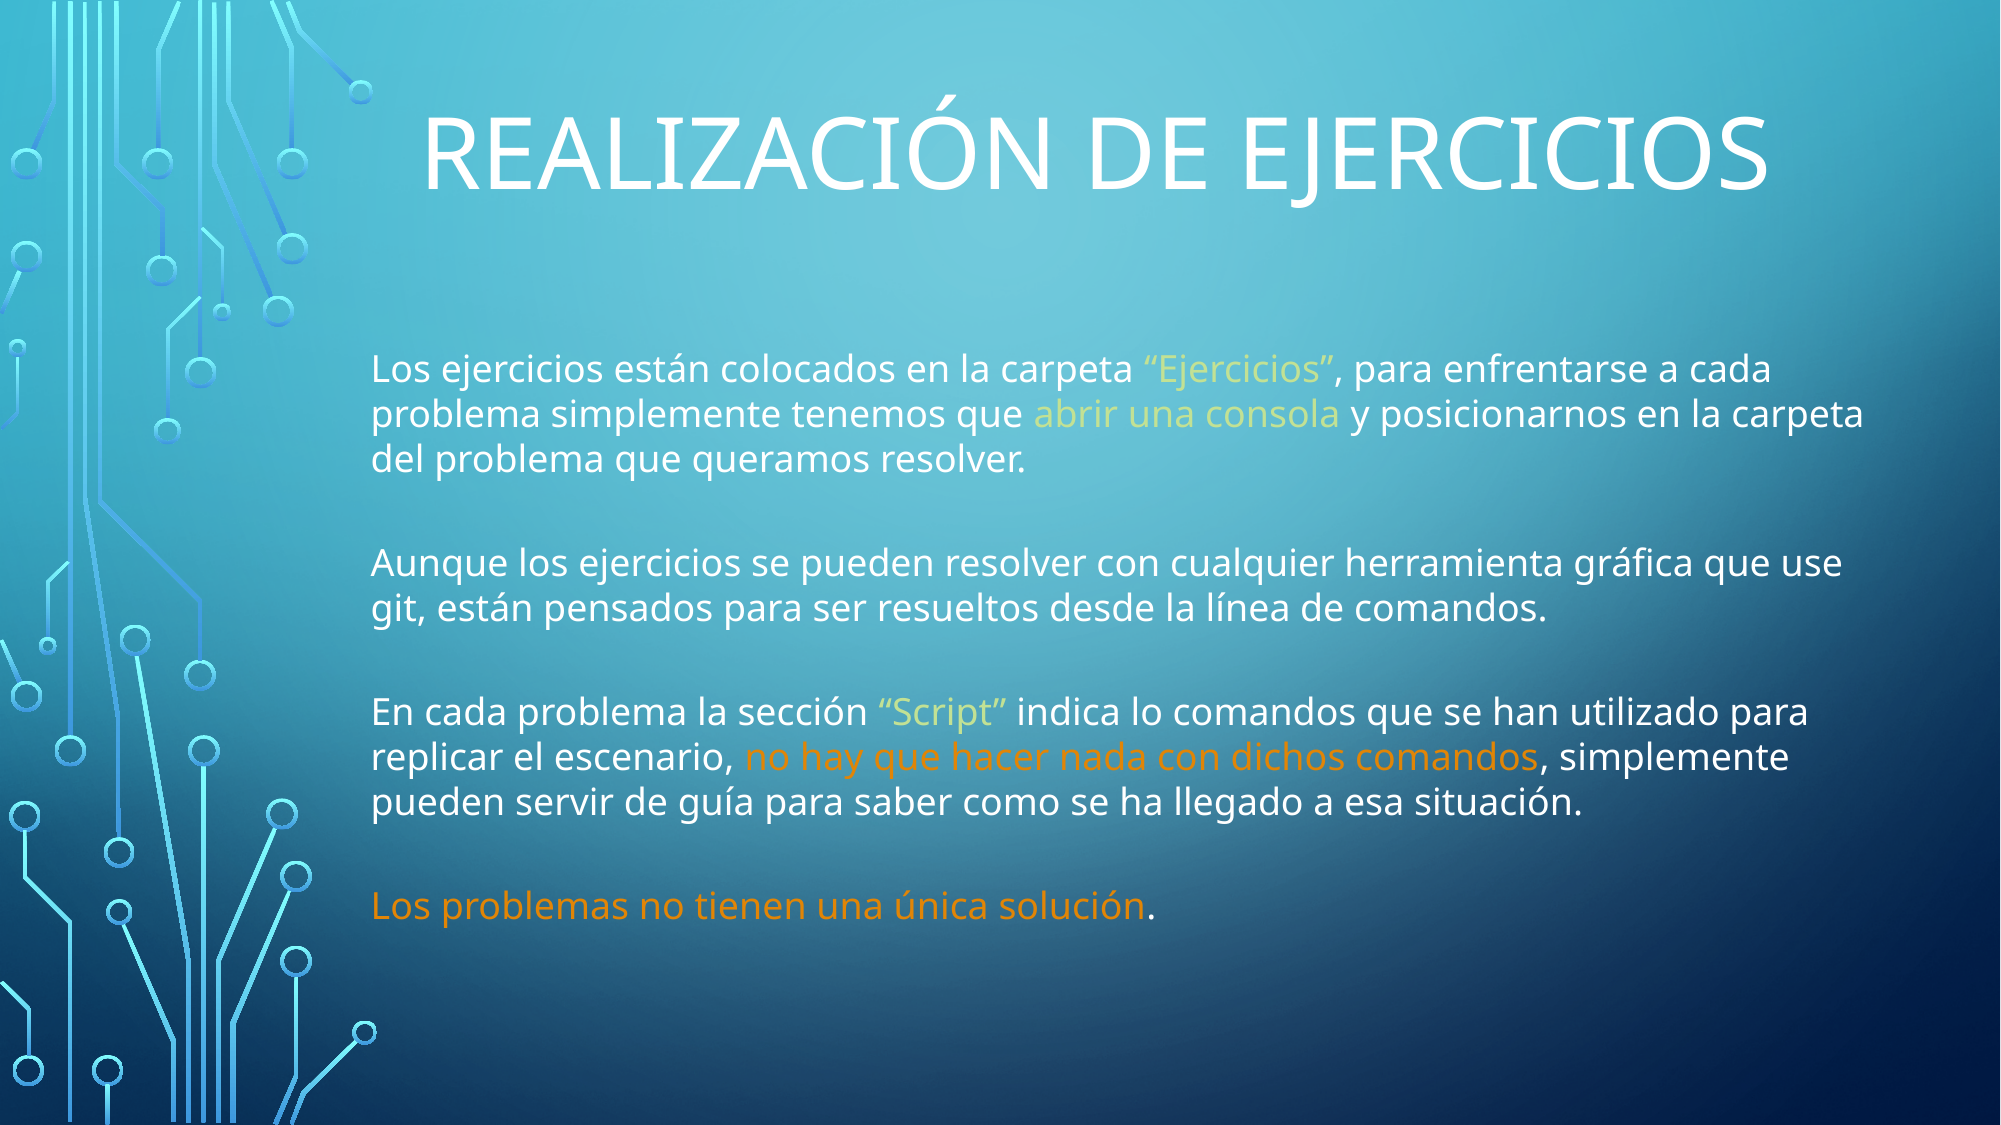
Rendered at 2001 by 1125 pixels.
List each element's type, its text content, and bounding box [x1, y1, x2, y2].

text_box Los ejercicios están colocados en la carpeta “Ejercicios”, para enfrentarse a cada problema simplemente tenemos que abrir una consola y posicionarnos en la carpeta del problema que queramos resolver. [355, 337, 1896, 488]
title Realización de ejercicios [404, 73, 1847, 220]
text_box Los problemas no tienen una única solución. [355, 874, 1896, 935]
text_box En cada problema la sección “Script” indica lo comandos que se han utilizado para replicar el escenario, no hay que hacer nada con dichos comandos, simplemente pueden servir de guía para saber como se ha llegado a esa situación. [355, 680, 1896, 831]
text_box Aunque los ejercicios se pueden resolver con cualquier herramienta gráfica que use git, están pensados para ser resueltos desde la línea de comandos. [355, 531, 1896, 637]
